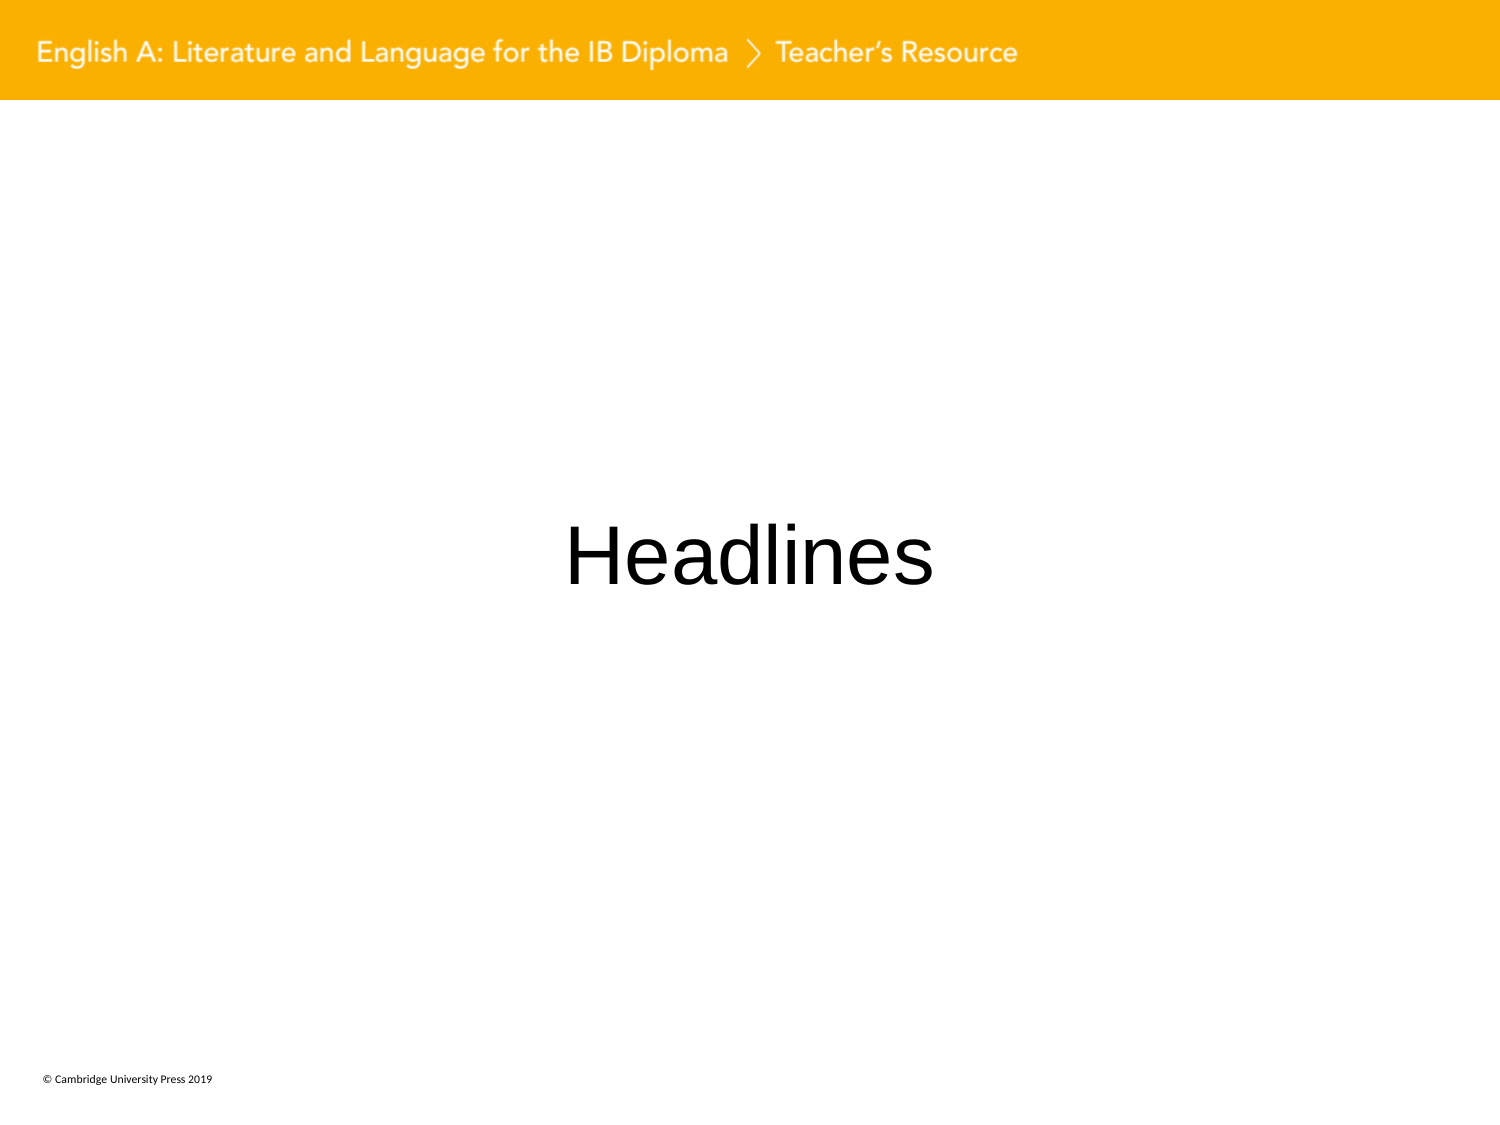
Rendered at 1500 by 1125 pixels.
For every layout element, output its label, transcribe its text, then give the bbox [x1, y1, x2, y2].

subtitle © Cambridge University Press 2019 [27, 1063, 1388, 1093]
picture [0, 0, 1500, 101]
title Headlines [112, 201, 1388, 1001]
